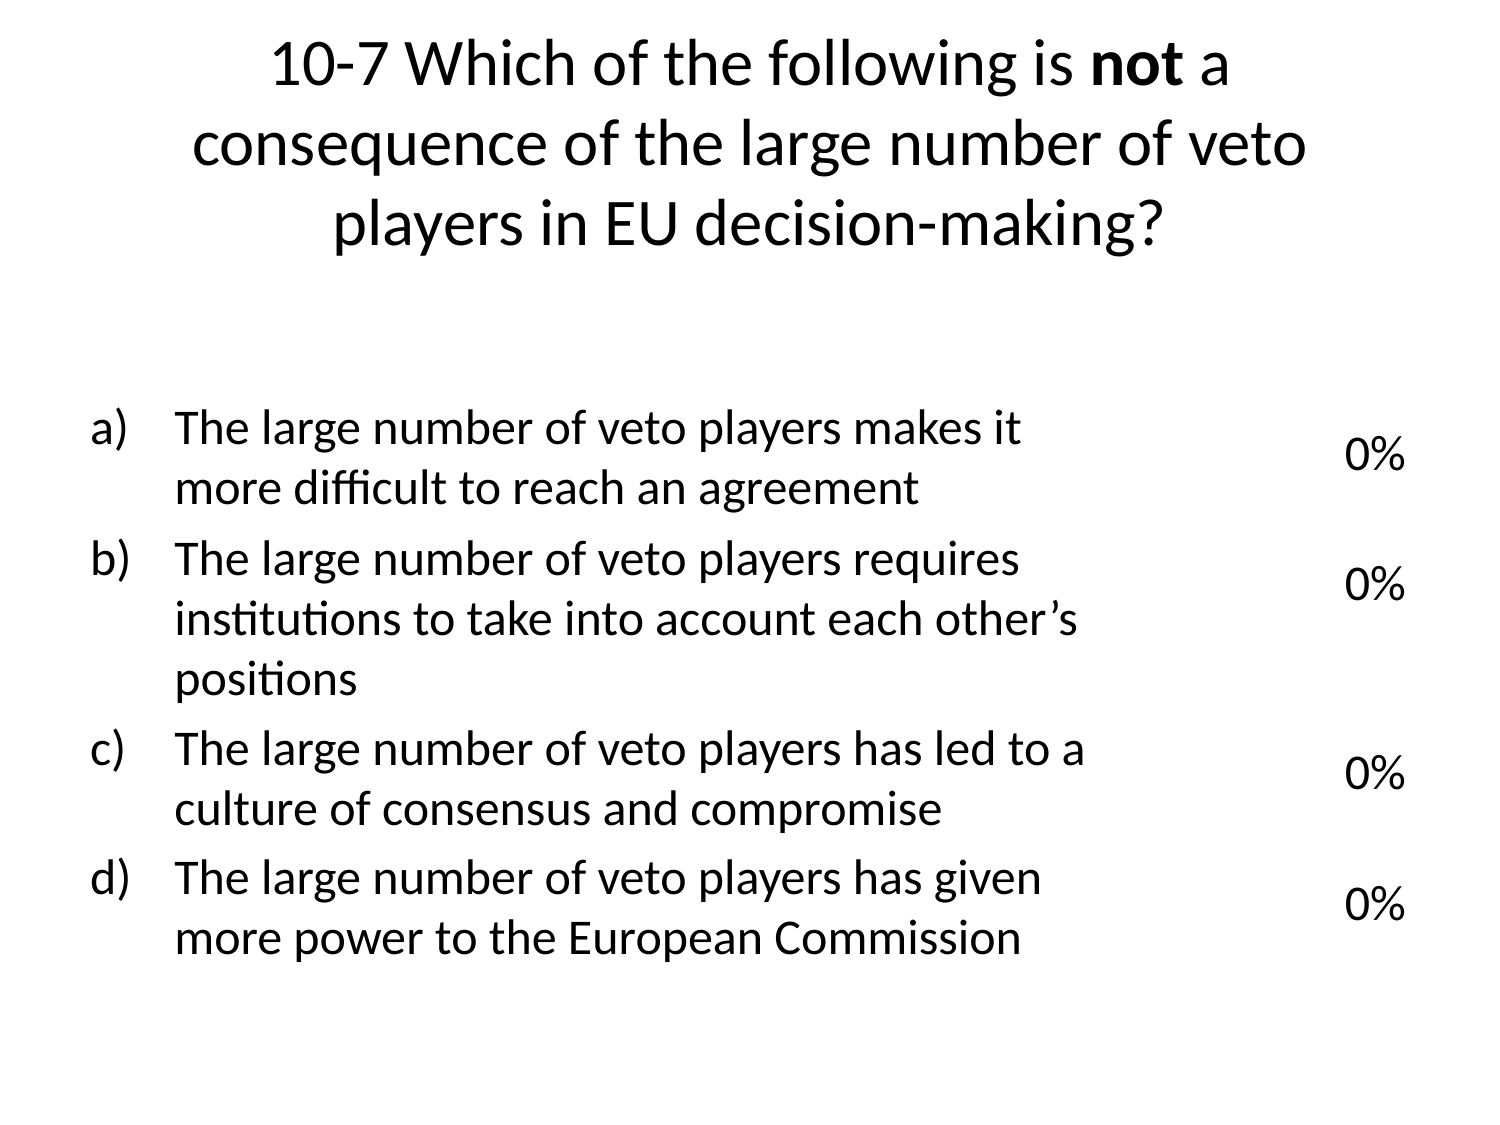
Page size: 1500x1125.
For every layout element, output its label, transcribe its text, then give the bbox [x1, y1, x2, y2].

title 10-7 Which of the following is not a consequence of the large number of veto players in EU decision-making? [74, 11, 1426, 267]
list 0% 0% 0% 0% [1137, 412, 1422, 1125]
list The large number of veto players makes it more difficult to reach an agreement The large number of veto players requires institutions to take into account each other’s positions The large number of veto players has led to a culture of consensus and compromise The large number of veto players has given more power to the European Commission [74, 387, 1117, 1125]
